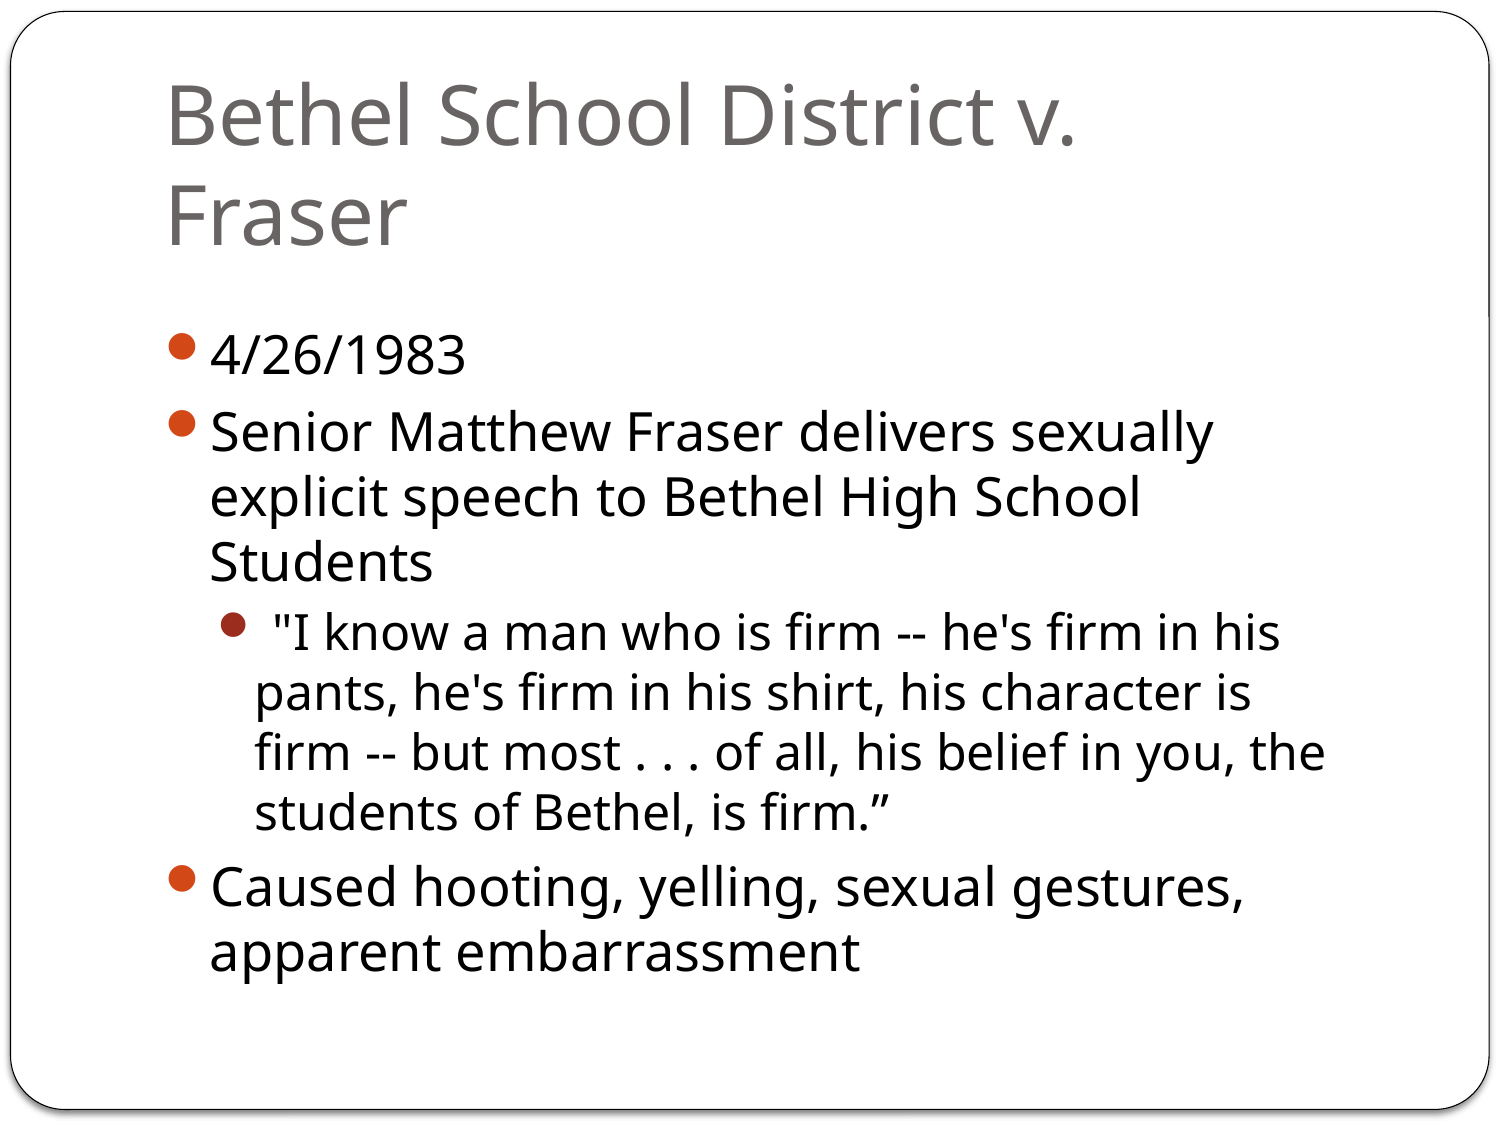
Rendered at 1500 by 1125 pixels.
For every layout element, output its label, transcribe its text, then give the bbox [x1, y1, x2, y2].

title Bethel School District v. Fraser [150, 87, 1350, 277]
list 4/26/1983 Senior Matthew Fraser delivers sexually explicit speech to Bethel High School Students "I know a man who is firm -- he's firm in his pants, he's firm in his shirt, his character is firm -- but most . . . of all, his belief in you, the students of Bethel, is firm.” Caused hooting, yelling, sexual gestures, apparent embarrassment [150, 312, 1350, 1038]
